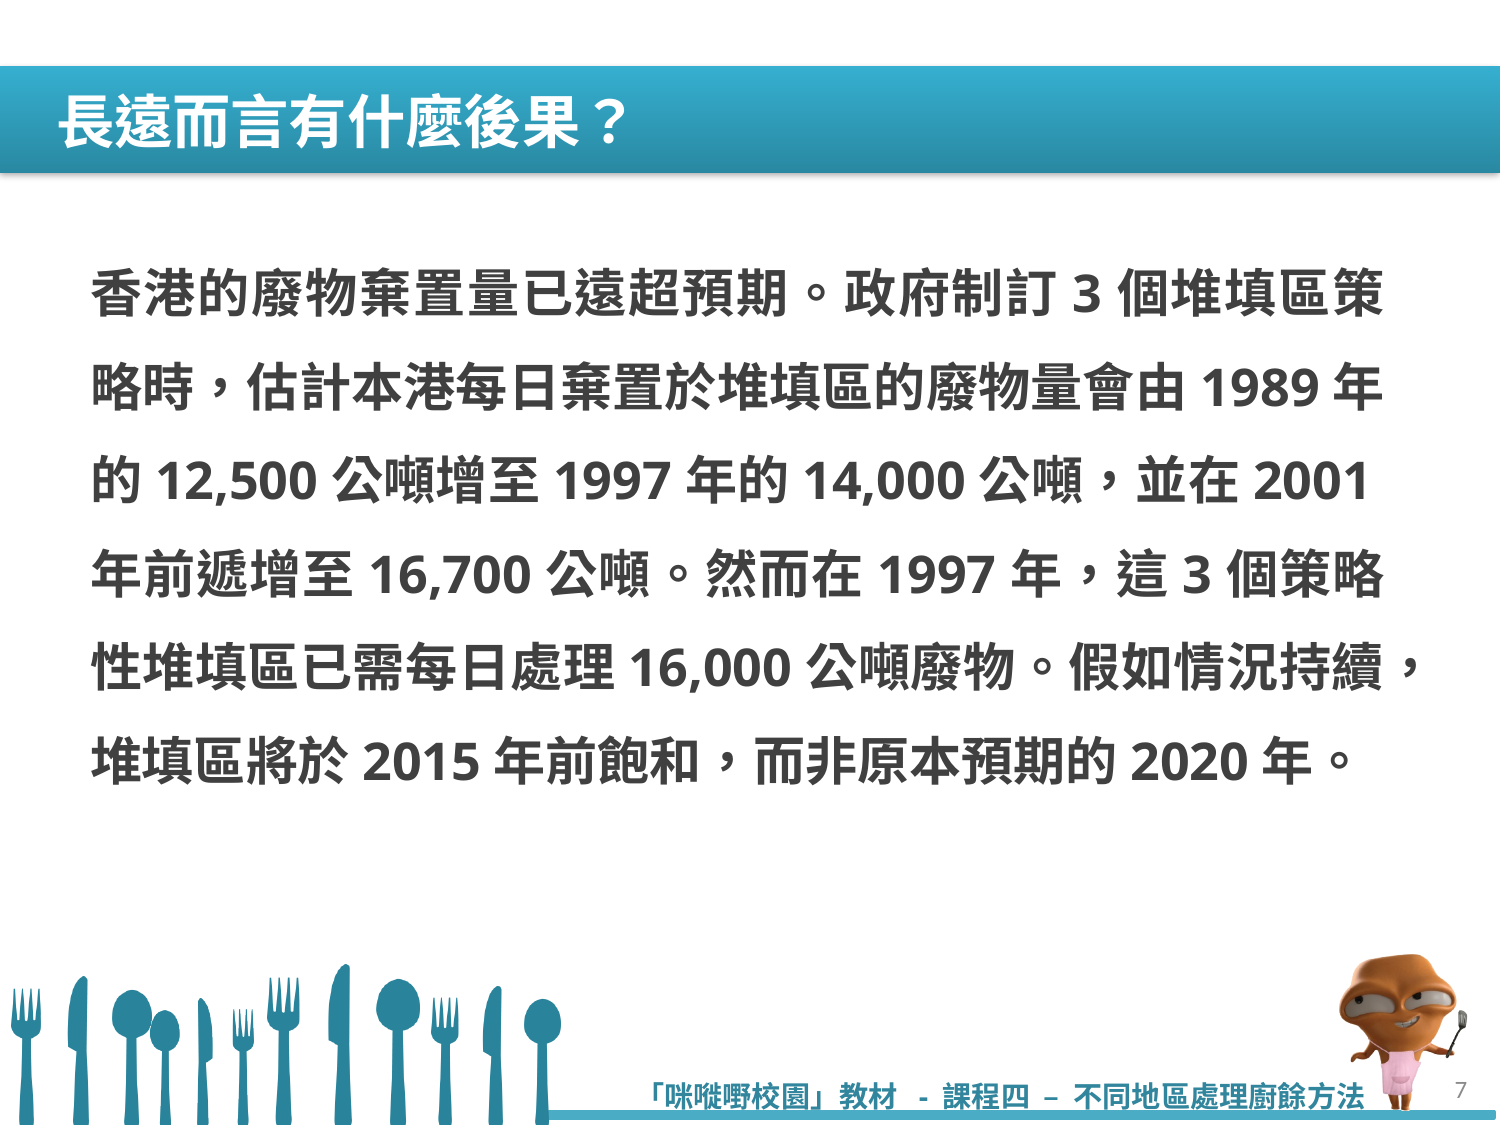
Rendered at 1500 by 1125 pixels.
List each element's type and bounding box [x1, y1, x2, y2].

text_box [0, 66, 1500, 1125]
